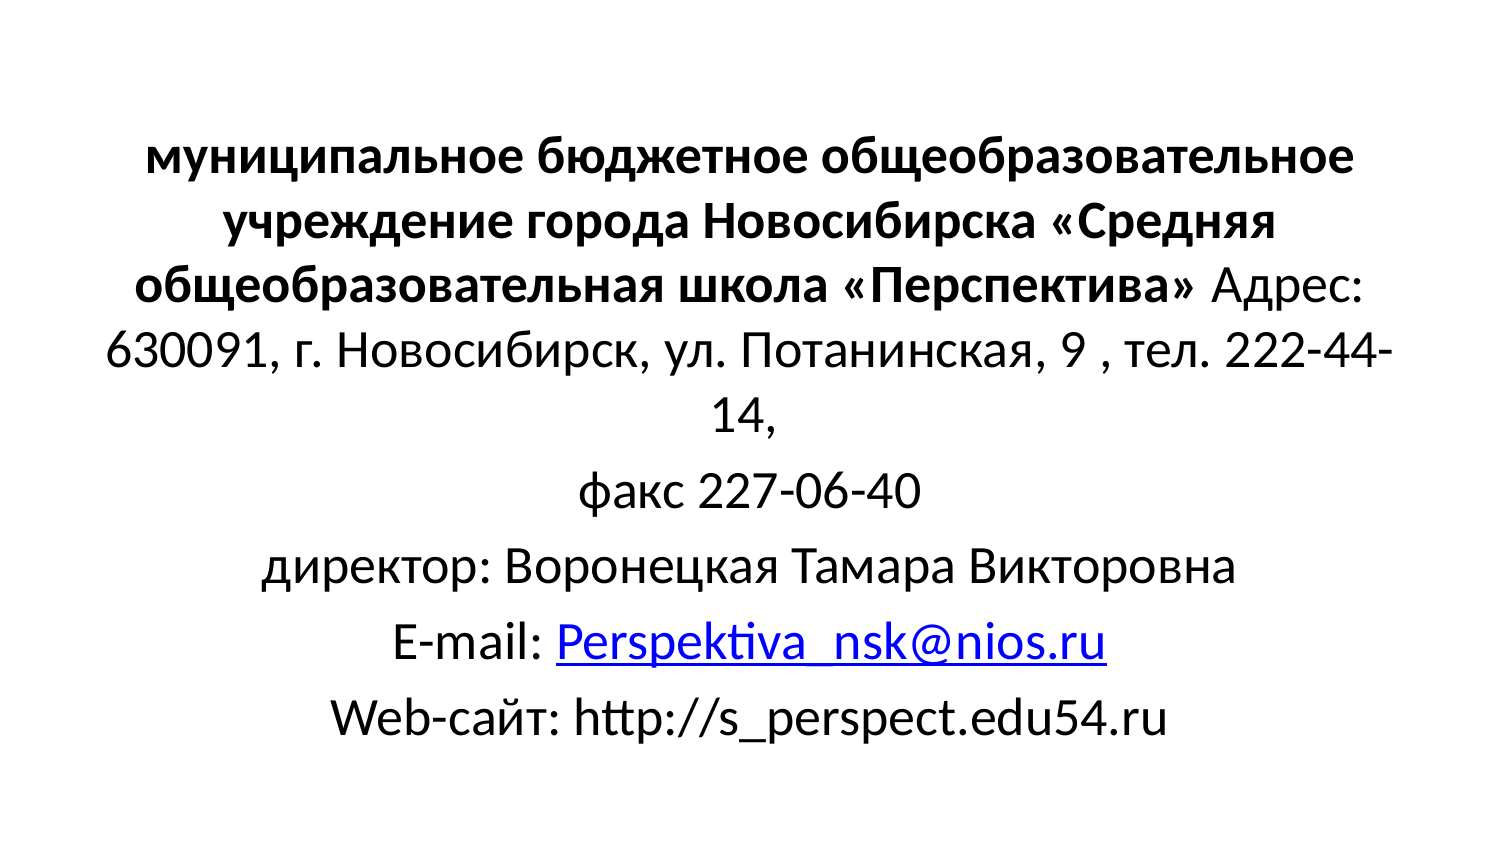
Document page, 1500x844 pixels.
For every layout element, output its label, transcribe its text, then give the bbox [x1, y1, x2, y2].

list муниципальное бюджетное общеобразовательное учреждение города Новосибирска «Средняя общеобразовательная школа «Перспектива» Адрес: 630091, г. Новосибирск, ул. Потанинская, 9 , тел. 222-44-14, факс 227-06-40 директор: Воронецкая Тамара Викторовна E-mail: Perspektiva_nsk@nios.ru Web-сайт: http://s_perspect.edu54.ru [75, 111, 1425, 754]
